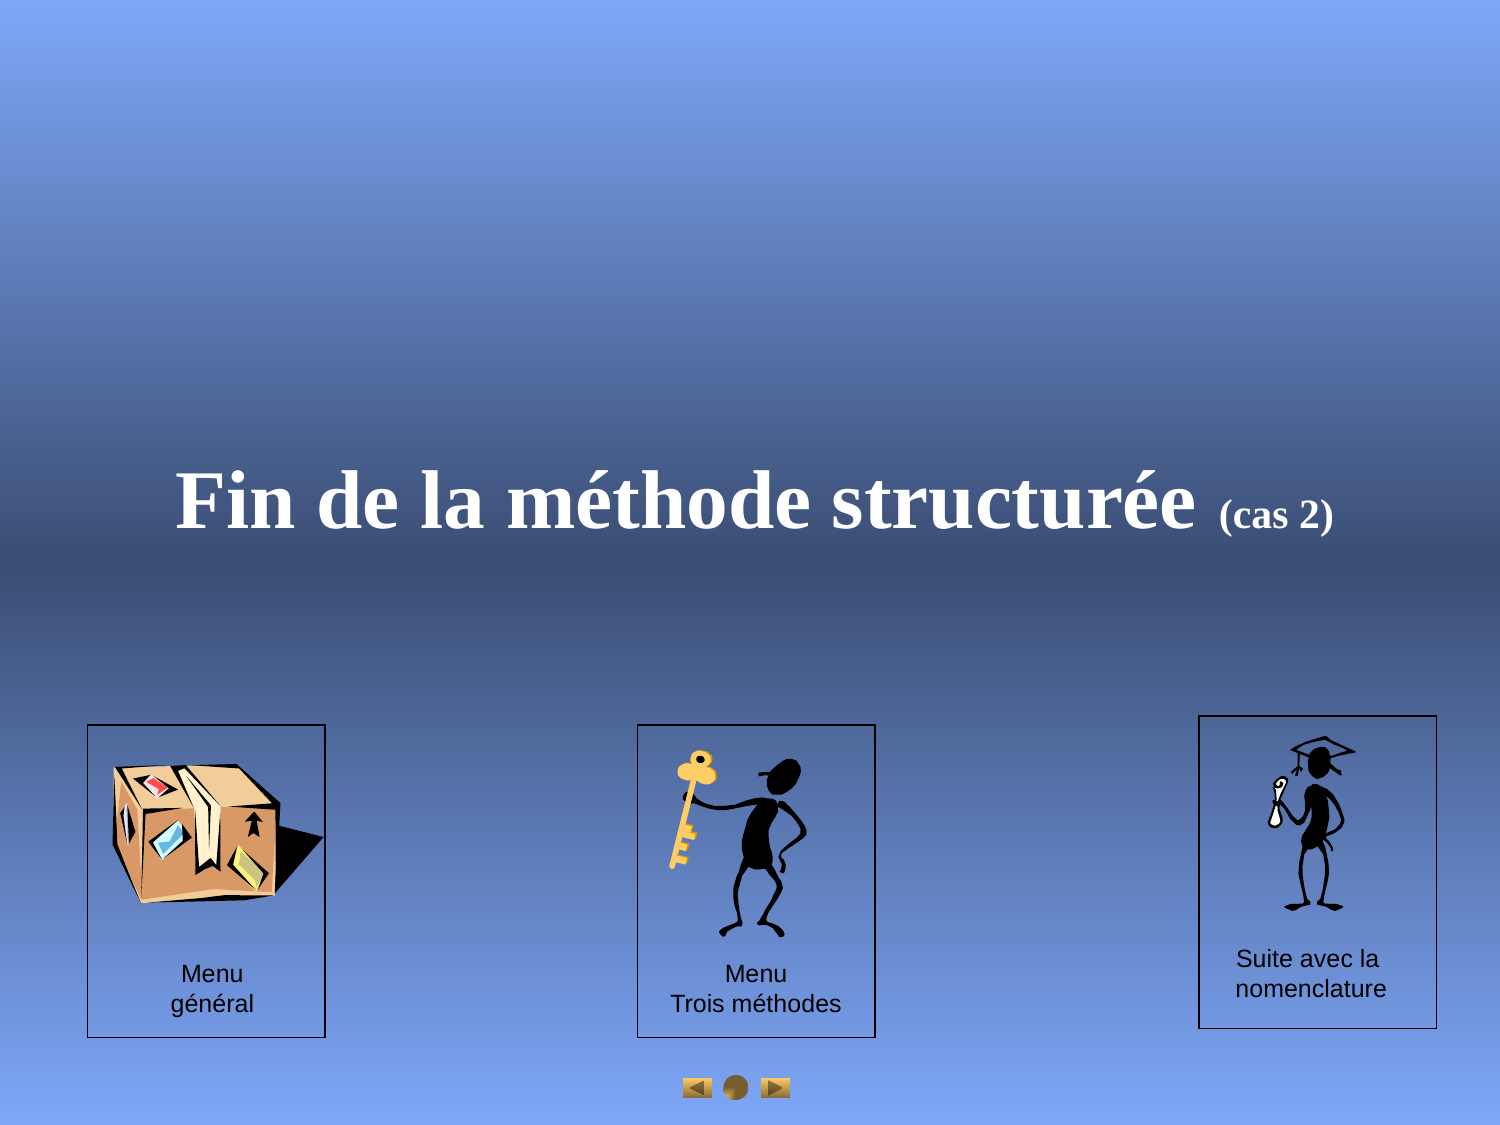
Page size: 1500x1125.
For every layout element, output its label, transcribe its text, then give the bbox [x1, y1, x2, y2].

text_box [1198, 735, 1424, 1011]
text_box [112, 762, 325, 907]
text_box [637, 724, 875, 1038]
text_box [643, 749, 869, 1025]
text_box [1198, 716, 1437, 1029]
text_box [87, 724, 325, 1038]
text_box Fin de la méthode structurée (cas 2) [147, 437, 1363, 553]
